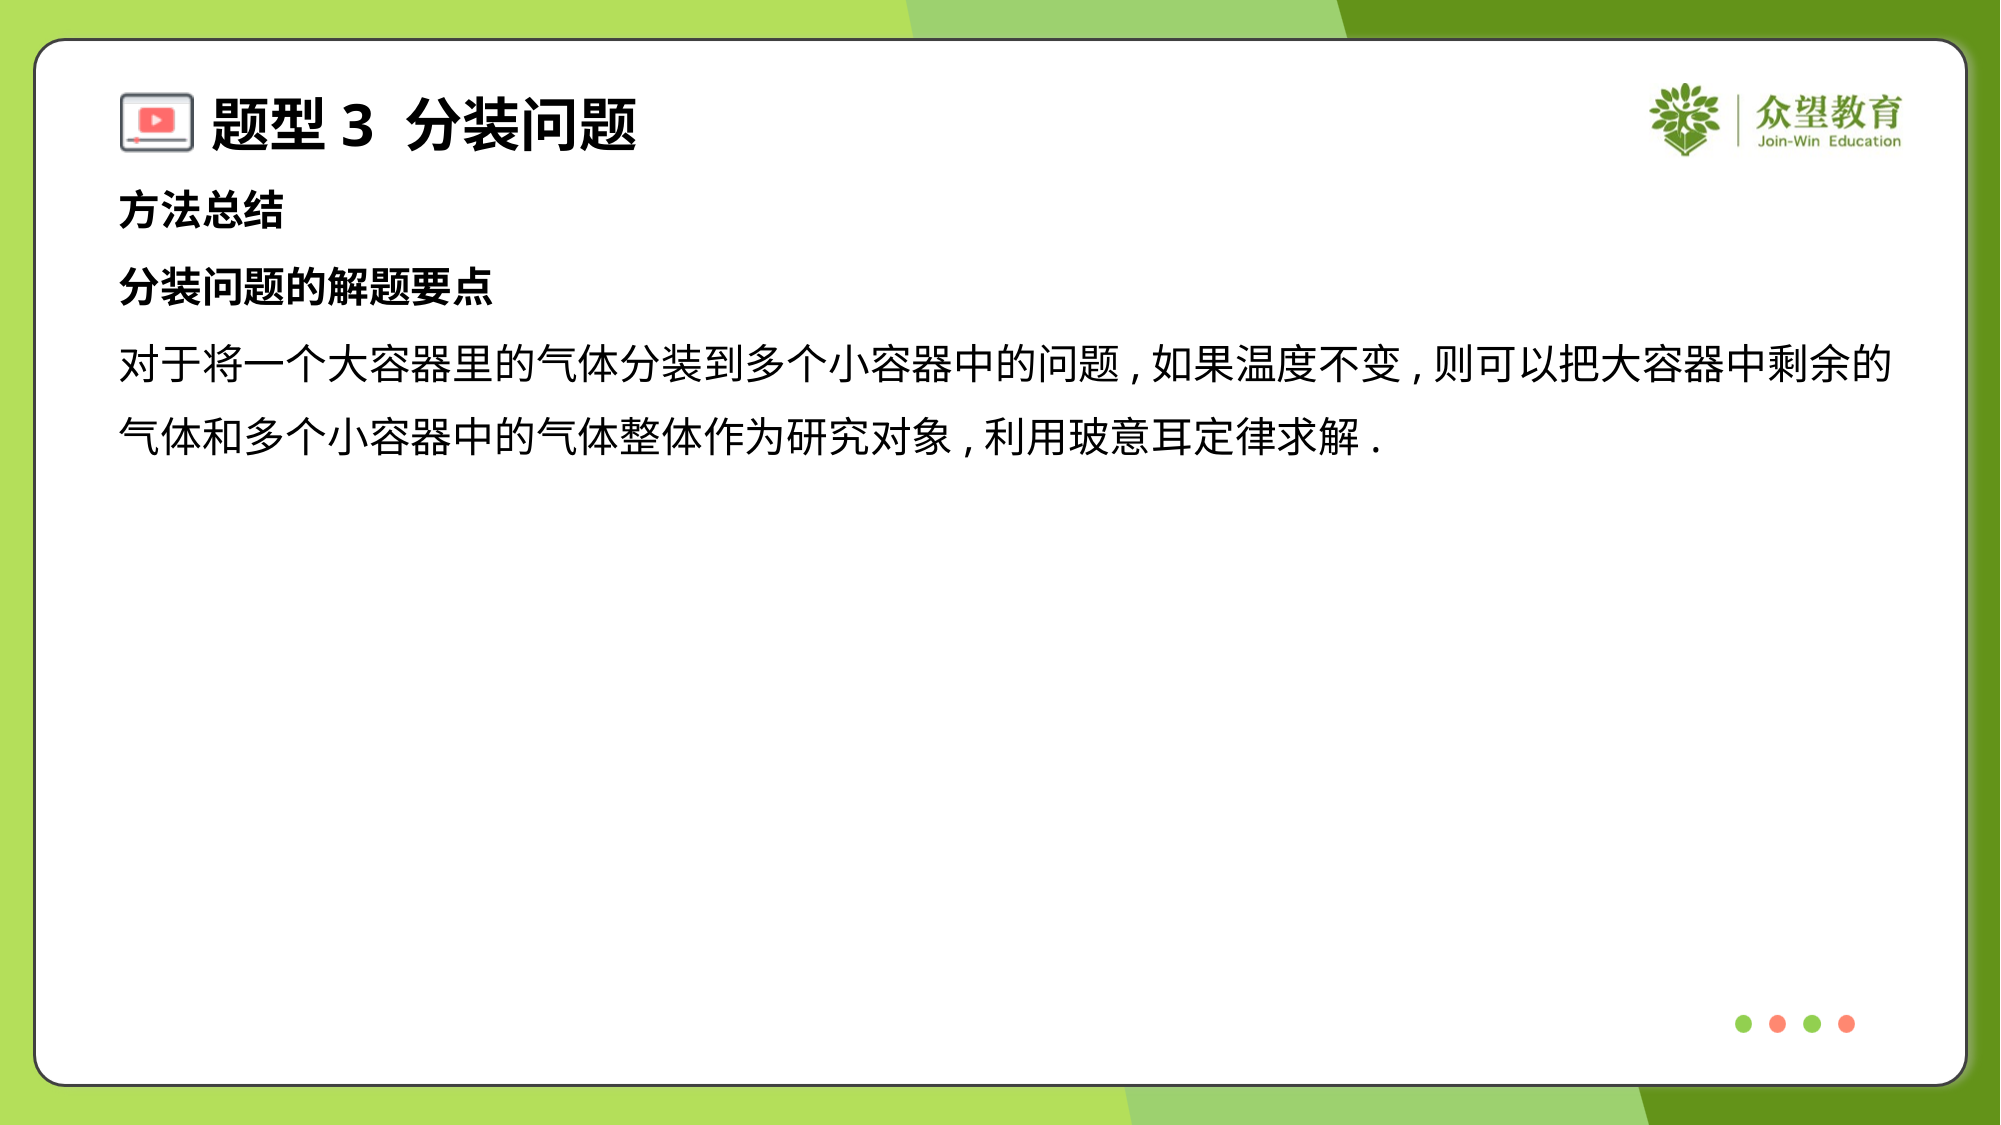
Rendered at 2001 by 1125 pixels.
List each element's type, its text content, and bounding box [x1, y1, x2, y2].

text_box 方法总结 分装问题的解题要点 对于将一个大容器里的气体分装到多个小容器中的问题,如果温度不变,则可以把大容器中剩余的 气体和多个小容器中的气体整体作为研究对象,利用玻意耳定律求解. [118, 158, 1883, 454]
picture [0, 0, 2000, 1125]
